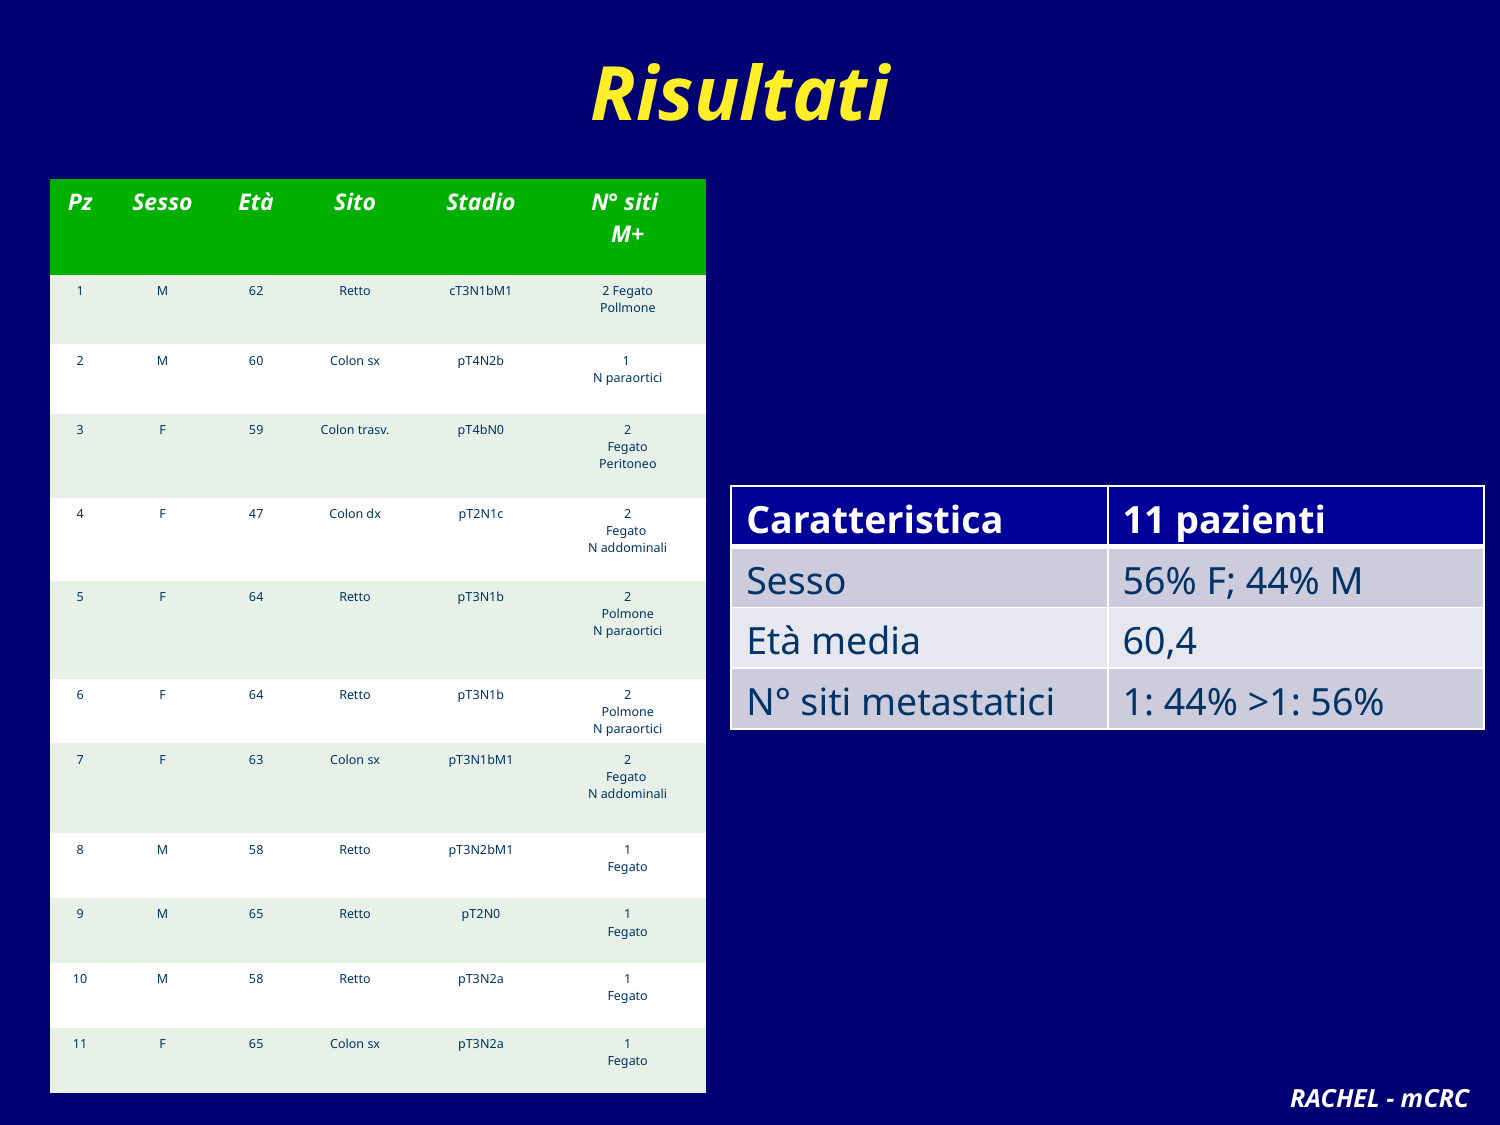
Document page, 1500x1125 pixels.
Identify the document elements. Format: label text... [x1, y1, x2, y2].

table_cell F [110, 743, 215, 833]
table_cell 10 [50, 963, 110, 1028]
table_cell 1 Fegato [549, 833, 706, 898]
table_cell Retto [298, 275, 412, 344]
table_cell 64 [215, 581, 298, 679]
table_cell 2 Fegato N addominali [549, 498, 706, 581]
table_cell 2 Fegato Pollmone [549, 275, 706, 344]
table_cell 9 [50, 898, 110, 963]
text_box RACHEL - mCRC [1196, 1075, 1485, 1120]
table_cell 64 [215, 679, 298, 743]
table_cell Retto [298, 833, 412, 898]
title Risultati [0, 1, 1500, 180]
table_cell 59 [215, 414, 298, 498]
table_cell 1 Fegato [549, 898, 706, 963]
table_cell pT3N1b [412, 581, 549, 679]
table_cell pT3N1b [412, 679, 549, 743]
table_cell 6 [50, 679, 110, 743]
table_cell cT3N1bM1 [412, 275, 549, 344]
table_header Sesso [110, 179, 215, 275]
table_cell pT2N0 [412, 898, 549, 963]
table_cell pT3N1bM1 [412, 743, 549, 833]
table_cell 2 Fegato N addominali [549, 743, 706, 833]
table_header Sito [298, 179, 412, 275]
table_cell 60,4 [1109, 608, 1483, 667]
table_header Pz [50, 179, 110, 275]
table_header Età [215, 179, 298, 275]
table_cell 1 Fegato [549, 1028, 706, 1093]
table_cell Colon dx [298, 498, 412, 581]
table_cell F [110, 581, 215, 679]
table_cell F [110, 414, 215, 498]
table_cell M [110, 275, 215, 344]
table_cell Età media [732, 608, 1107, 667]
table_cell F [110, 1028, 215, 1093]
table_cell Retto [298, 679, 412, 743]
table_cell pT2N1c [412, 498, 549, 581]
table_cell 8 [50, 833, 110, 898]
table_cell Sesso [732, 549, 1107, 607]
table_header Caratteristica [732, 487, 1107, 544]
table_header 11 pazienti [1109, 487, 1483, 544]
table_cell 2 Polmone N paraortici [549, 679, 706, 743]
table_cell M [110, 344, 215, 414]
table_cell M [110, 898, 215, 963]
table_cell 63 [215, 743, 298, 833]
table_cell Colon trasv. [298, 414, 412, 498]
table_cell 58 [215, 833, 298, 898]
table_cell 4 [50, 498, 110, 581]
table_cell 65 [215, 1028, 298, 1093]
table_cell 1 [50, 275, 110, 344]
table_header Stadio [412, 179, 549, 275]
table_cell 56% F; 44% M [1109, 549, 1483, 607]
table_cell 11 [50, 1028, 110, 1093]
table_cell N° siti metastatici [732, 669, 1107, 728]
table_cell 3 [50, 414, 110, 498]
table_cell 58 [215, 963, 298, 1028]
table_cell pT3N2a [412, 1028, 549, 1093]
table_cell pT4bN0 [412, 414, 549, 498]
table_cell Colon sx [298, 743, 412, 833]
table_cell Retto [298, 898, 412, 963]
table_cell pT3N2a [412, 963, 549, 1028]
table_cell F [110, 679, 215, 743]
table_cell 2 Polmone N paraortici [549, 581, 706, 679]
table_cell M [110, 833, 215, 898]
table_header N° siti M+ [549, 179, 706, 275]
table_cell M [110, 963, 215, 1028]
table_cell pT4N2b [412, 344, 549, 414]
table_cell Retto [298, 581, 412, 679]
table_cell 65 [215, 898, 298, 963]
table_cell 2 Fegato Peritoneo [549, 414, 706, 498]
table_cell 62 [215, 275, 298, 344]
table_cell 1: 44% >1: 56% [1109, 669, 1483, 728]
table_cell F [110, 498, 215, 581]
table_cell Retto [298, 963, 412, 1028]
table_cell 60 [215, 344, 298, 414]
table_cell pT3N2bM1 [412, 833, 549, 898]
table_cell Colon sx [298, 344, 412, 414]
table_cell Colon sx [298, 1028, 412, 1093]
table_cell 7 [50, 743, 110, 833]
table_cell 5 [50, 581, 110, 679]
table_cell 2 [50, 344, 110, 414]
table_cell 1 Fegato [549, 963, 706, 1028]
table_cell 1 N paraortici [549, 344, 706, 414]
table_cell 47 [215, 498, 298, 581]
